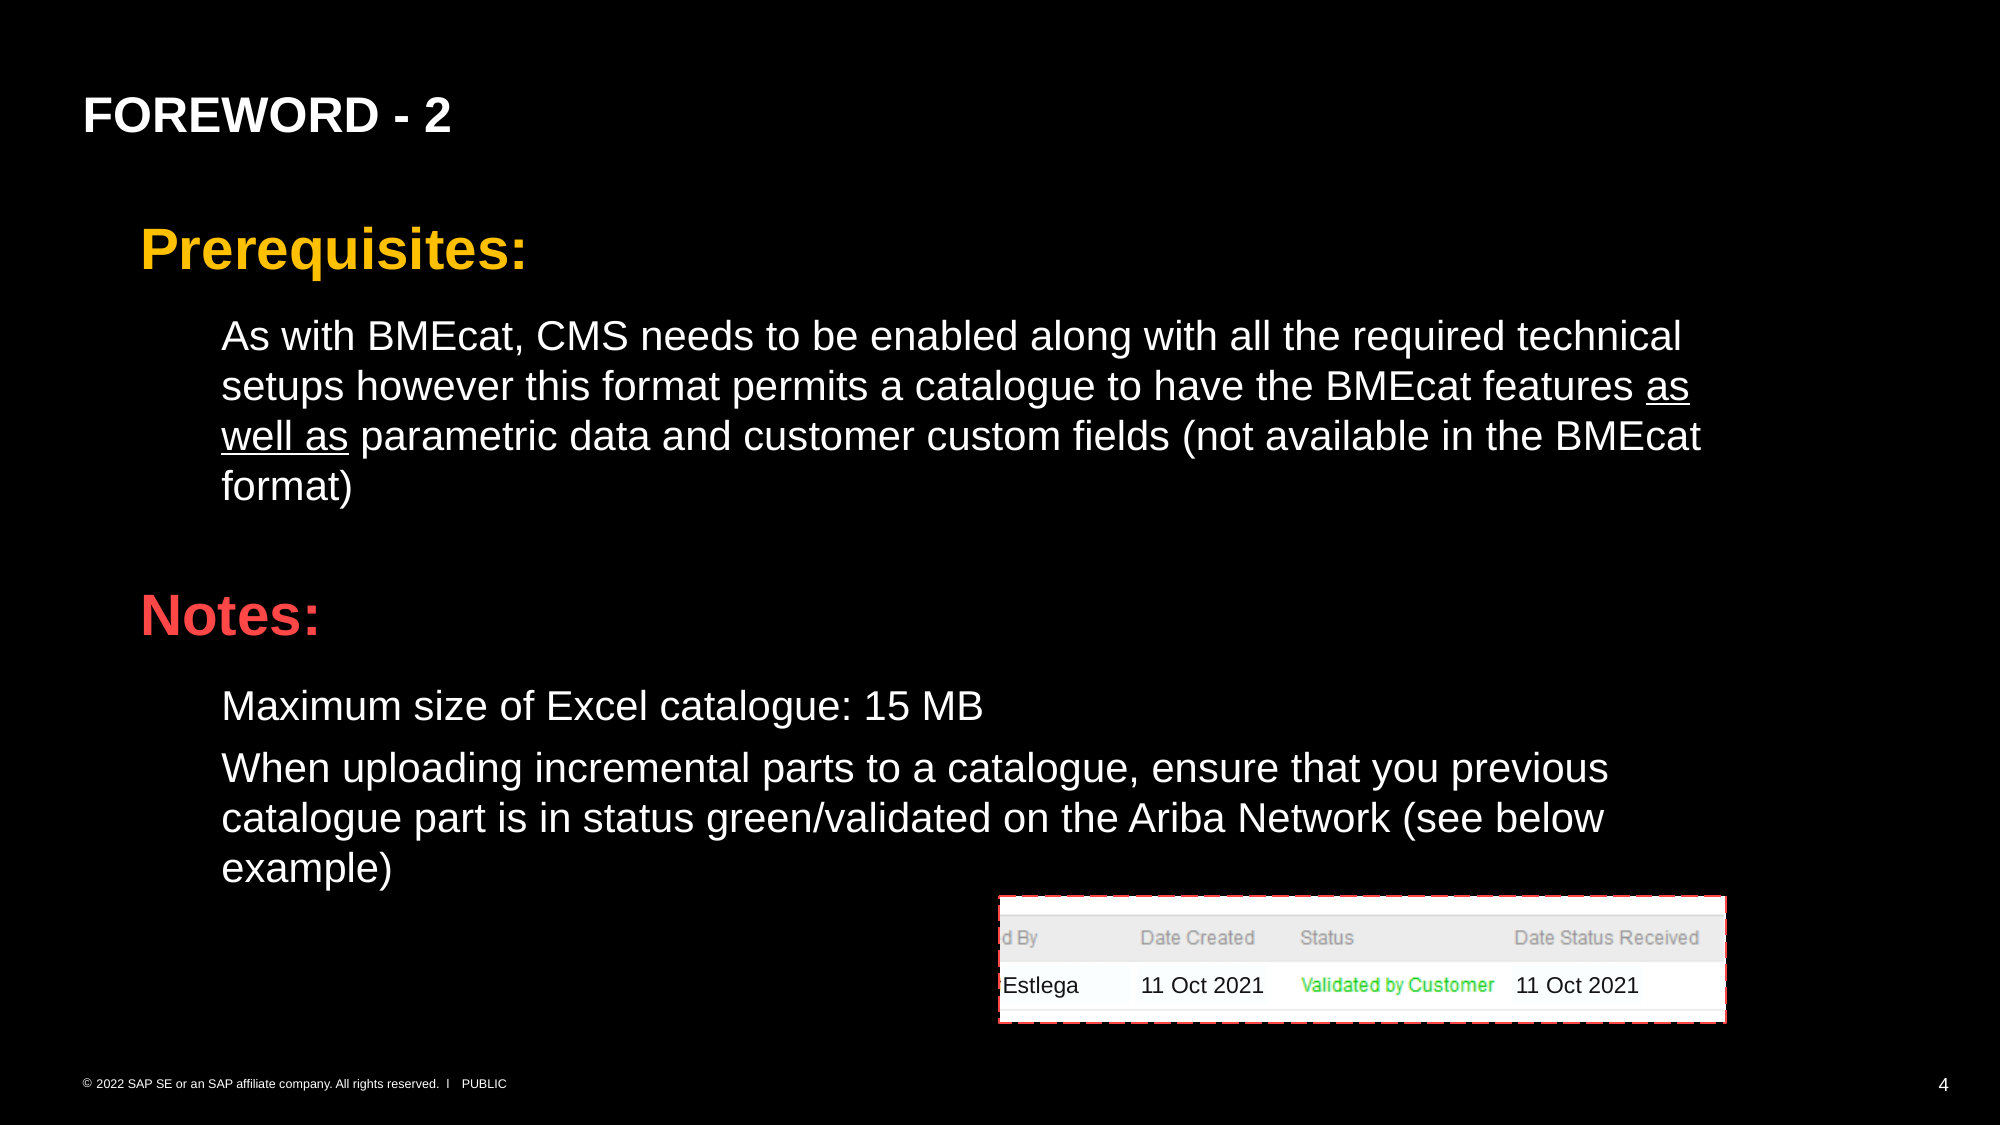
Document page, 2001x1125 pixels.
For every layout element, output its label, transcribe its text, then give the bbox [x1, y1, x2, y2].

list Maximum size of Excel catalogue: 15 MB When uploading incremental parts to a catalogue, ensure that you previous catalogue part is in status green/validated on the Ariba Network (see below example) [221, 678, 1734, 907]
list Notes: [140, 577, 1147, 652]
list As with BMEcat, CMS needs to be enabled along with all the required technical setups however this format permits a catalogue to have the BMEcat features as well as parametric data and customer custom fields (not available in the BMEcat format) [221, 308, 1758, 510]
title FOREWORD - 2 [82, 82, 1918, 144]
picture [999, 896, 1726, 1022]
list Prerequisites: [140, 211, 978, 292]
